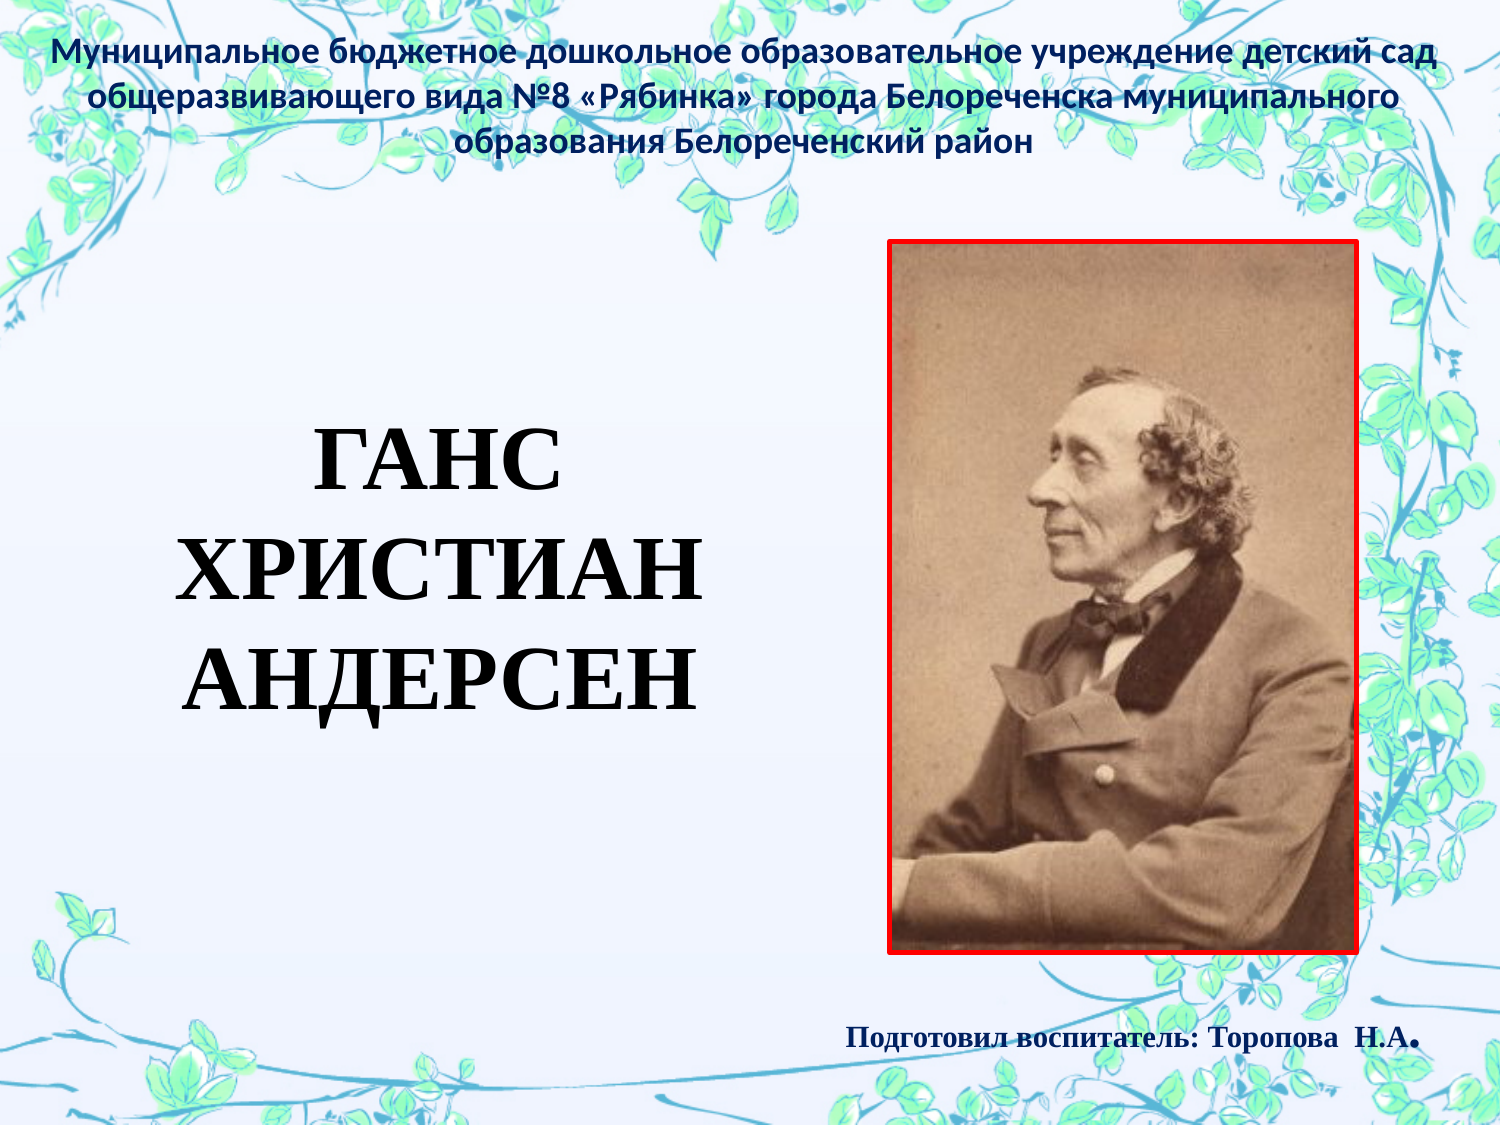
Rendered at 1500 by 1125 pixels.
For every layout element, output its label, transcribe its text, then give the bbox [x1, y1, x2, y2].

title ГАНС ХРИСТИАН АНДЕРСЕН [112, 302, 768, 823]
picture [0, 0, 1500, 1125]
subtitle Подготовил воспитатель: Торопова Н.А. [809, 987, 1459, 1083]
text_box Муниципальное бюджетное дошкольное образовательное учреждение детский сад общеразвивающего вида №8 «Рябинка» города Белореченска муниципального образования Белореченский район [29, 19, 1459, 169]
